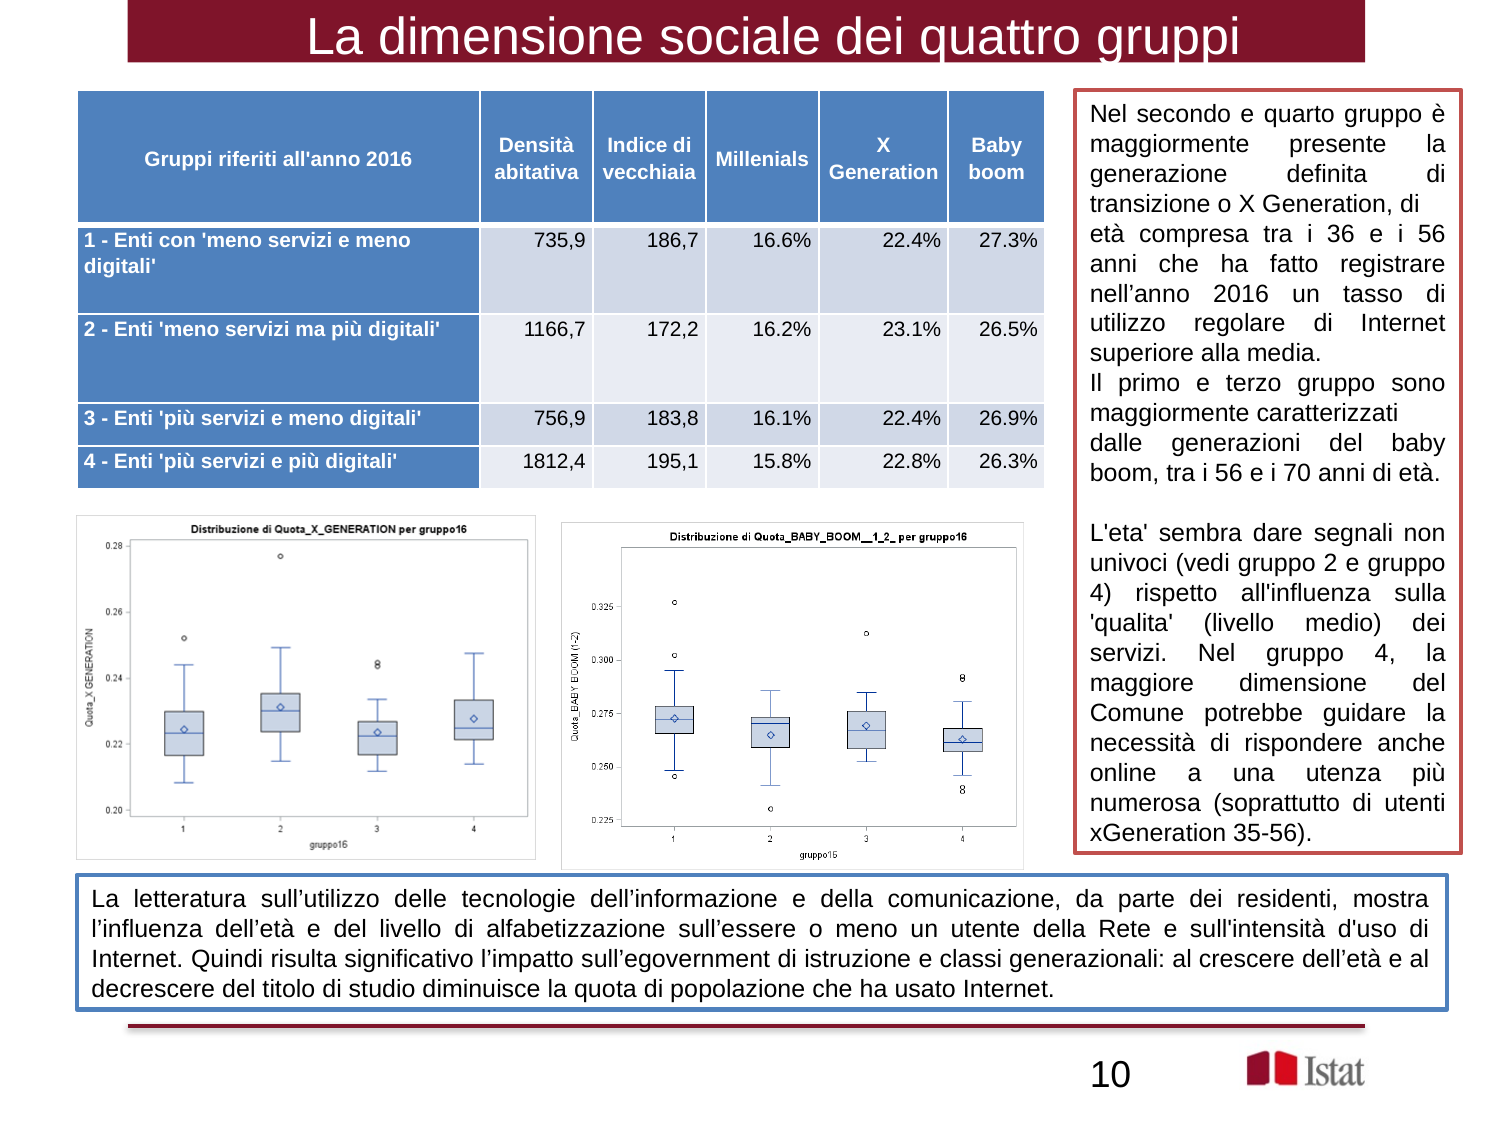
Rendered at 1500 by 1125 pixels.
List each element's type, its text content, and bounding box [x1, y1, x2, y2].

table_cell 172,2 [594, 315, 705, 402]
table_cell 22.8% [820, 447, 947, 488]
table_cell 3 - Enti 'più servizi e meno digitali' [78, 404, 479, 445]
table_header Millenials [707, 91, 818, 222]
table_cell 16.2% [707, 315, 818, 402]
table_cell 16.1% [707, 404, 818, 445]
slide_number 10 [1074, 1042, 1425, 1103]
picture [76, 514, 536, 860]
table_cell 1166,7 [481, 315, 592, 402]
table_header Densità abitativa [481, 91, 592, 222]
table_cell 186,7 [594, 228, 705, 313]
text_box Nel secondo e quarto gruppo è maggiormente presente la generazione definita di transizione o X Generation, di età compresa tra i 36 e i 56 anni che ha fatto registrare nell’anno 2016 un tasso di utilizzo regolare di Internet superiore alla media. Il primo e terzo gruppo sono maggiormente caratterizzati dalle generazioni del baby boom, tra i 56 e i 70 anni di età. L'eta' sembra dare segnali non univoci (vedi gruppo 2 e gruppo 4) rispetto all'influenza sulla 'qualita' (livello medio) dei servizi. Nel gruppo 4, la maggiore dimensione del Comune potrebbe guidare la necessità di rispondere anche online a una utenza più numerosa (soprattutto di utenti xGeneration 35-56). [1073, 88, 1463, 855]
table_cell 756,9 [481, 404, 592, 445]
table_cell 26.9% [949, 404, 1044, 445]
text_box La letteratura sull’utilizzo delle tecnologie dell’informazione e della comunicazione, da parte dei residenti, mostra l’influenza dell’età e del livello di alfabetizzazione sull’essere o meno un utente della Rete e sull'intensità d'uso di Internet. Quindi risulta significativo l’impatto sull’egovernment di istruzione e classi generazionali: al crescere dell’età e al decrescere del titolo di studio diminuisce la quota di popolazione che ha usato Internet. [75, 873, 1449, 1012]
table_cell 1812,4 [481, 447, 592, 488]
table_header X Generation [820, 91, 947, 222]
table_cell 15.8% [707, 447, 818, 488]
table_cell 23.1% [820, 315, 947, 402]
table_cell 4 - Enti 'più servizi e più digitali' [78, 447, 479, 488]
table_cell 22.4% [820, 404, 947, 445]
table_cell 26.3% [949, 447, 1044, 488]
picture [560, 522, 1024, 870]
table_cell 1 - Enti con 'meno servizi e meno digitali' [78, 228, 479, 313]
table_header Gruppi riferiti all'anno 2016 [78, 91, 479, 222]
table_cell 22.4% [820, 228, 947, 313]
table_cell 183,8 [594, 404, 705, 445]
table_cell 16.6% [707, 228, 818, 313]
table_cell 2 - Enti 'meno servizi ma più digitali' [78, 315, 479, 402]
table_header Baby boom [949, 91, 1044, 222]
table_cell 735,9 [481, 228, 592, 313]
title La dimensione sociale dei quattro gruppi [17, 0, 1500, 65]
table_cell 27.3% [949, 228, 1044, 313]
table_header Indice di vecchiaia [594, 91, 705, 222]
table_cell 195,1 [594, 447, 705, 488]
table_cell 26.5% [949, 315, 1044, 402]
